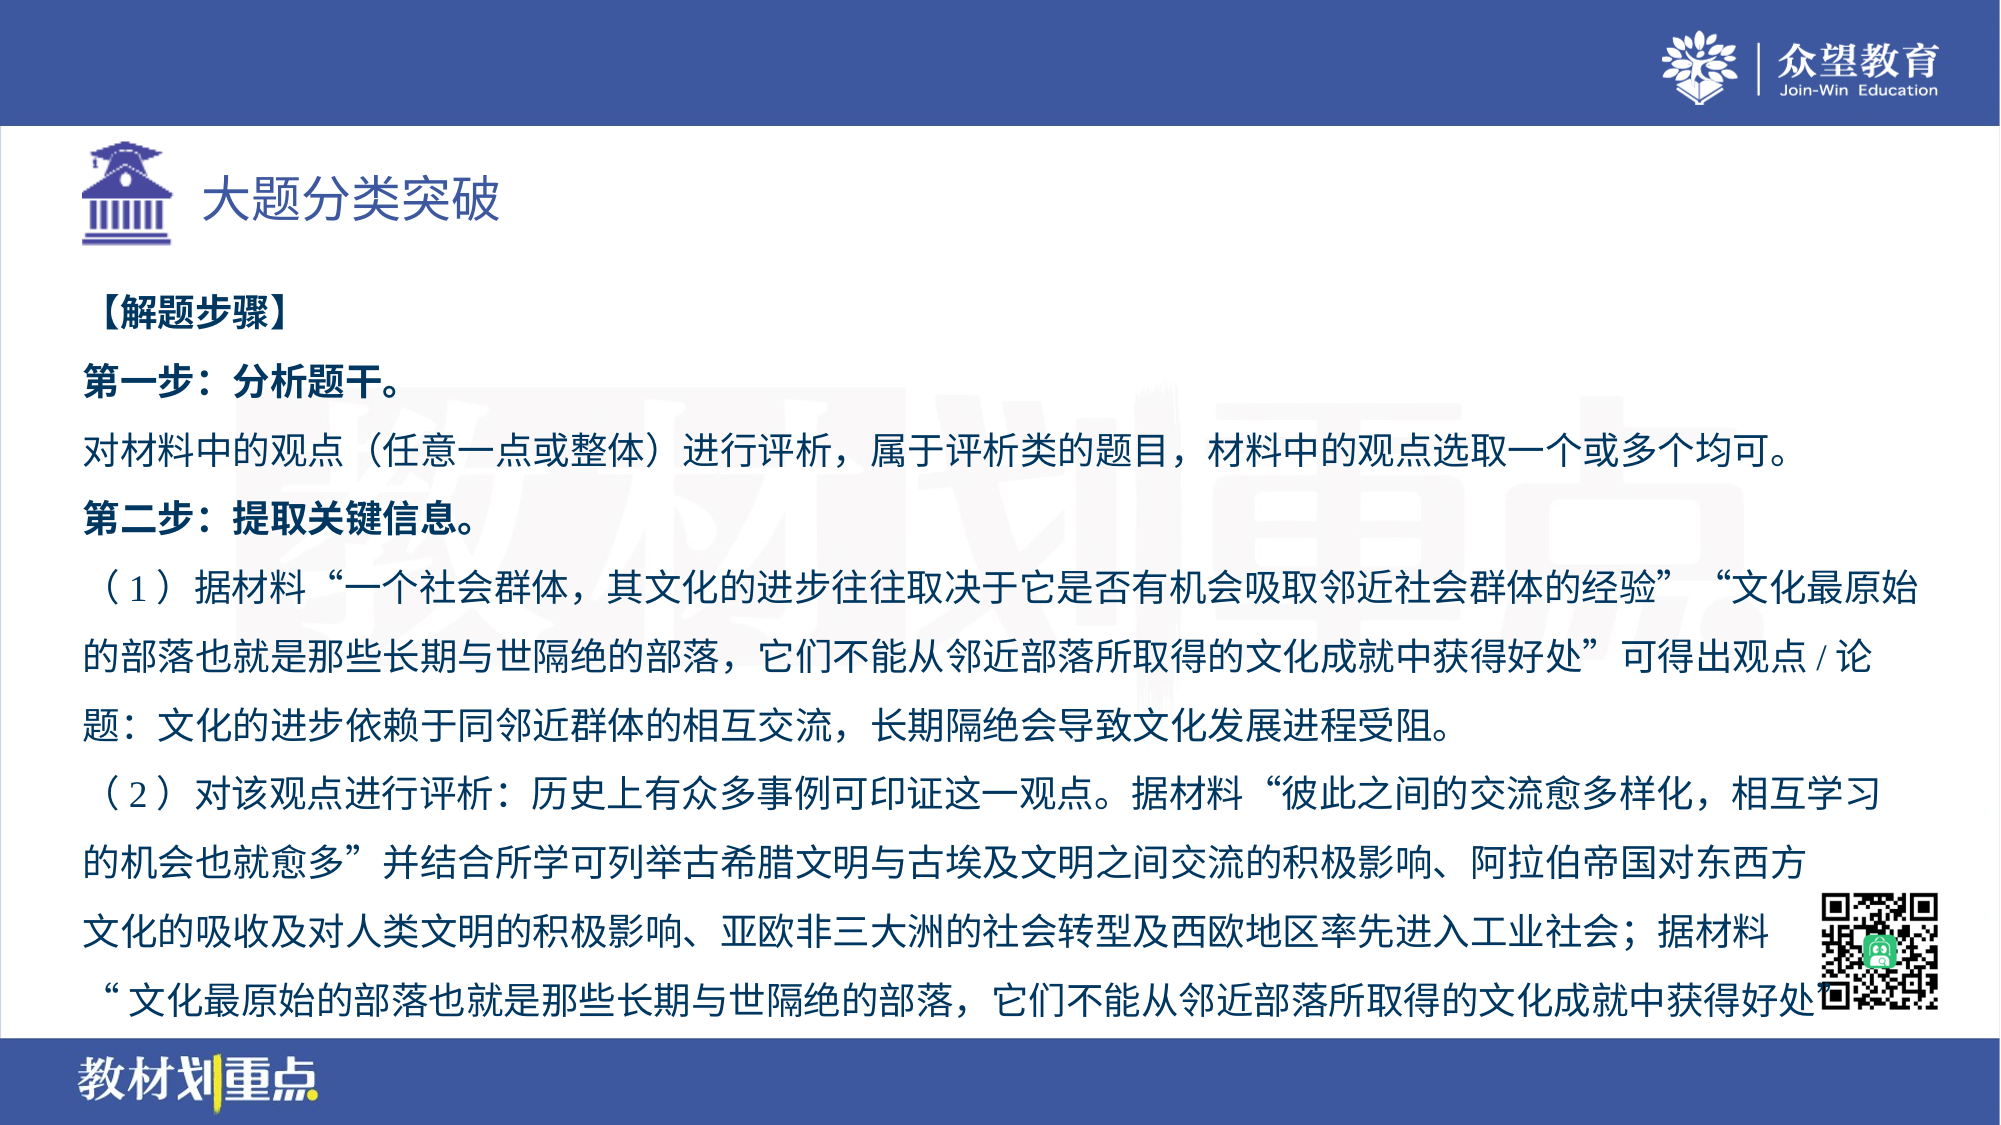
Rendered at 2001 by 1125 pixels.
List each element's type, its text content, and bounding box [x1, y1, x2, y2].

text_box 【解题步骤】 第一步：分析题干。 对材料中的观点（任意一点或整体）进行评析，属于评析类的题目，材料中的观点选取一个或多个均可。 第二步：提取关键信息。 （1）据材料“一个社会群体，其文化的进步往往取决于它是否有机会吸取邻近社会群体的经验”“文化最原始 的部落也就是那些长期与世隔绝的部落，它们不能从邻近部落所取得的文化成就中获得好处”可得出观点/论 题：文化的进步依赖于同邻近群体的相互交流，长期隔绝会导致文化发展进程受阻。 （2）对该观点进行评析：历史上有众多事例可印证这一观点。据材料“彼此之间的交流愈多样化，相互学习 的机会也就愈多”并结合所学可列举古希腊文明与古埃及文明之间交流的积极影响、阿拉伯帝国对东西方 文化的吸收及对人类文明的积极影响、亚欧非三大洲的社会转型及西欧地区率先进入工业社会；据材料 “文化最原始的部落也就是那些长期与世隔绝的部落，它们不能从邻近部落所取得的文化成就中获得好处” [82, 265, 1817, 1022]
picture [0, 0, 2000, 1125]
